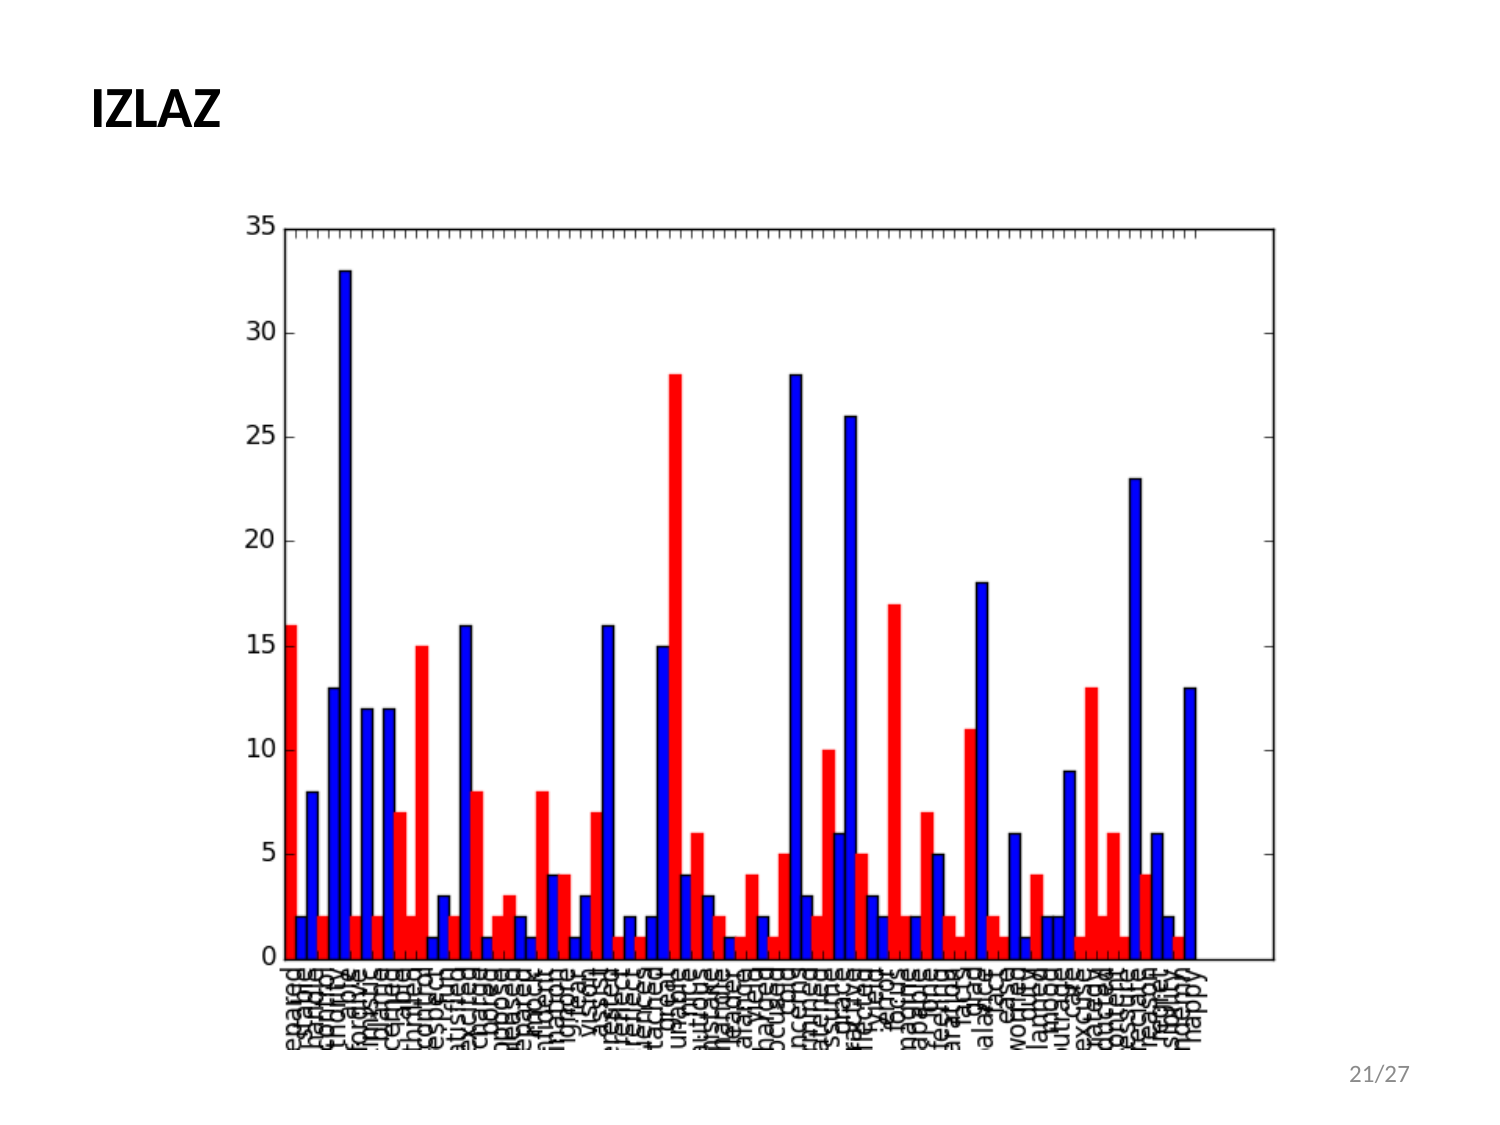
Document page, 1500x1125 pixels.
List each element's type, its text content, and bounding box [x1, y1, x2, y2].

slide_number 21/27 [1074, 1042, 1425, 1103]
title IZLAZ [75, 45, 1425, 163]
picture [124, 137, 1401, 1051]
